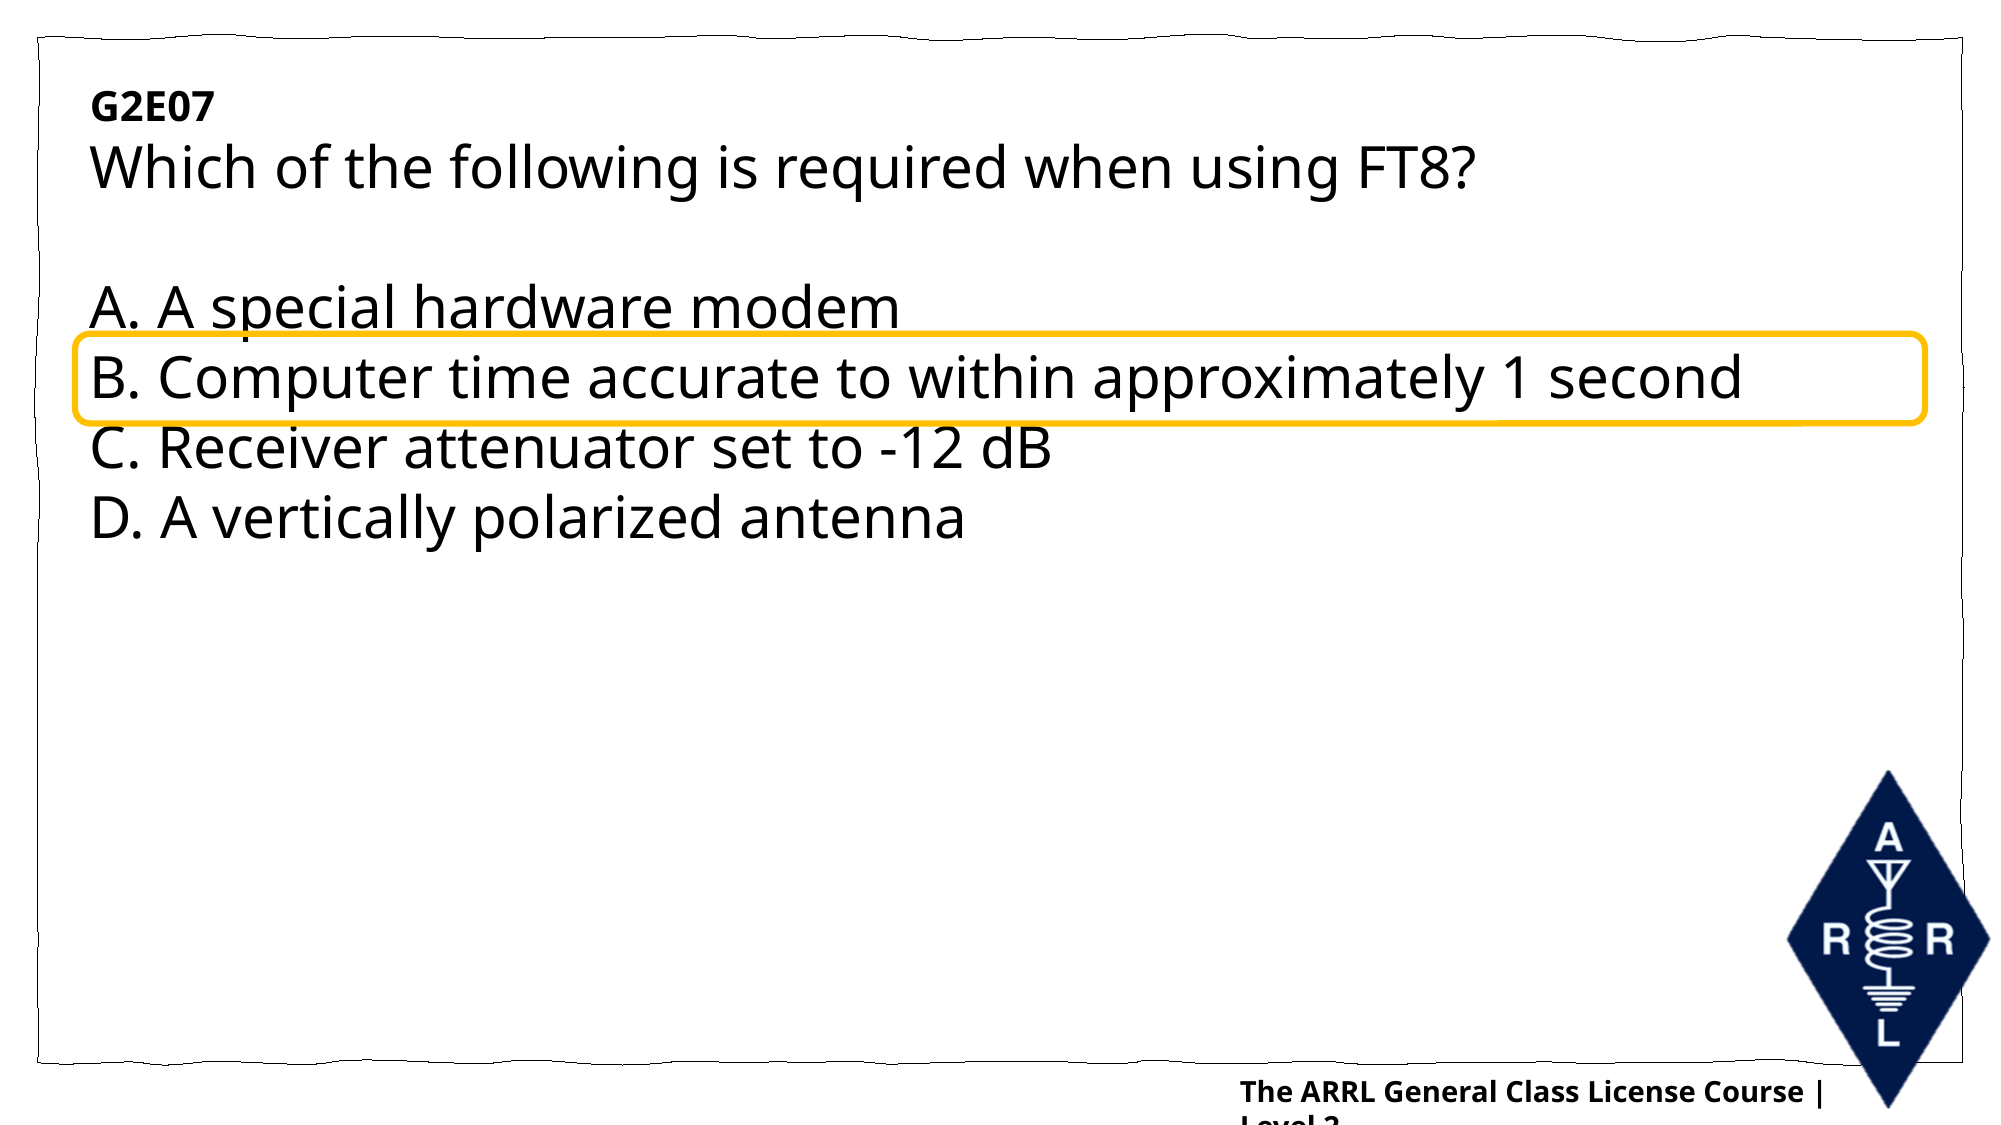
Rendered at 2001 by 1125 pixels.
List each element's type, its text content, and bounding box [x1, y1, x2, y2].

text_box G2E07 Which of the following is required when using FT8? A. A special hardware modem B. Computer time accurate to within approximately 1 second C. Receiver attenuator set to -12 dB D. A vertically polarized antenna [75, 72, 1850, 340]
text_box [73, 332, 1927, 425]
text_box G2E07 Which of the following is required when using FT8? A. A special hardware modem B. Computer time accurate to within approximately 1 second C. Receiver attenuator set to -12 dB D. A vertically polarized antenna [75, 417, 1850, 558]
picture [1773, 752, 1999, 1125]
